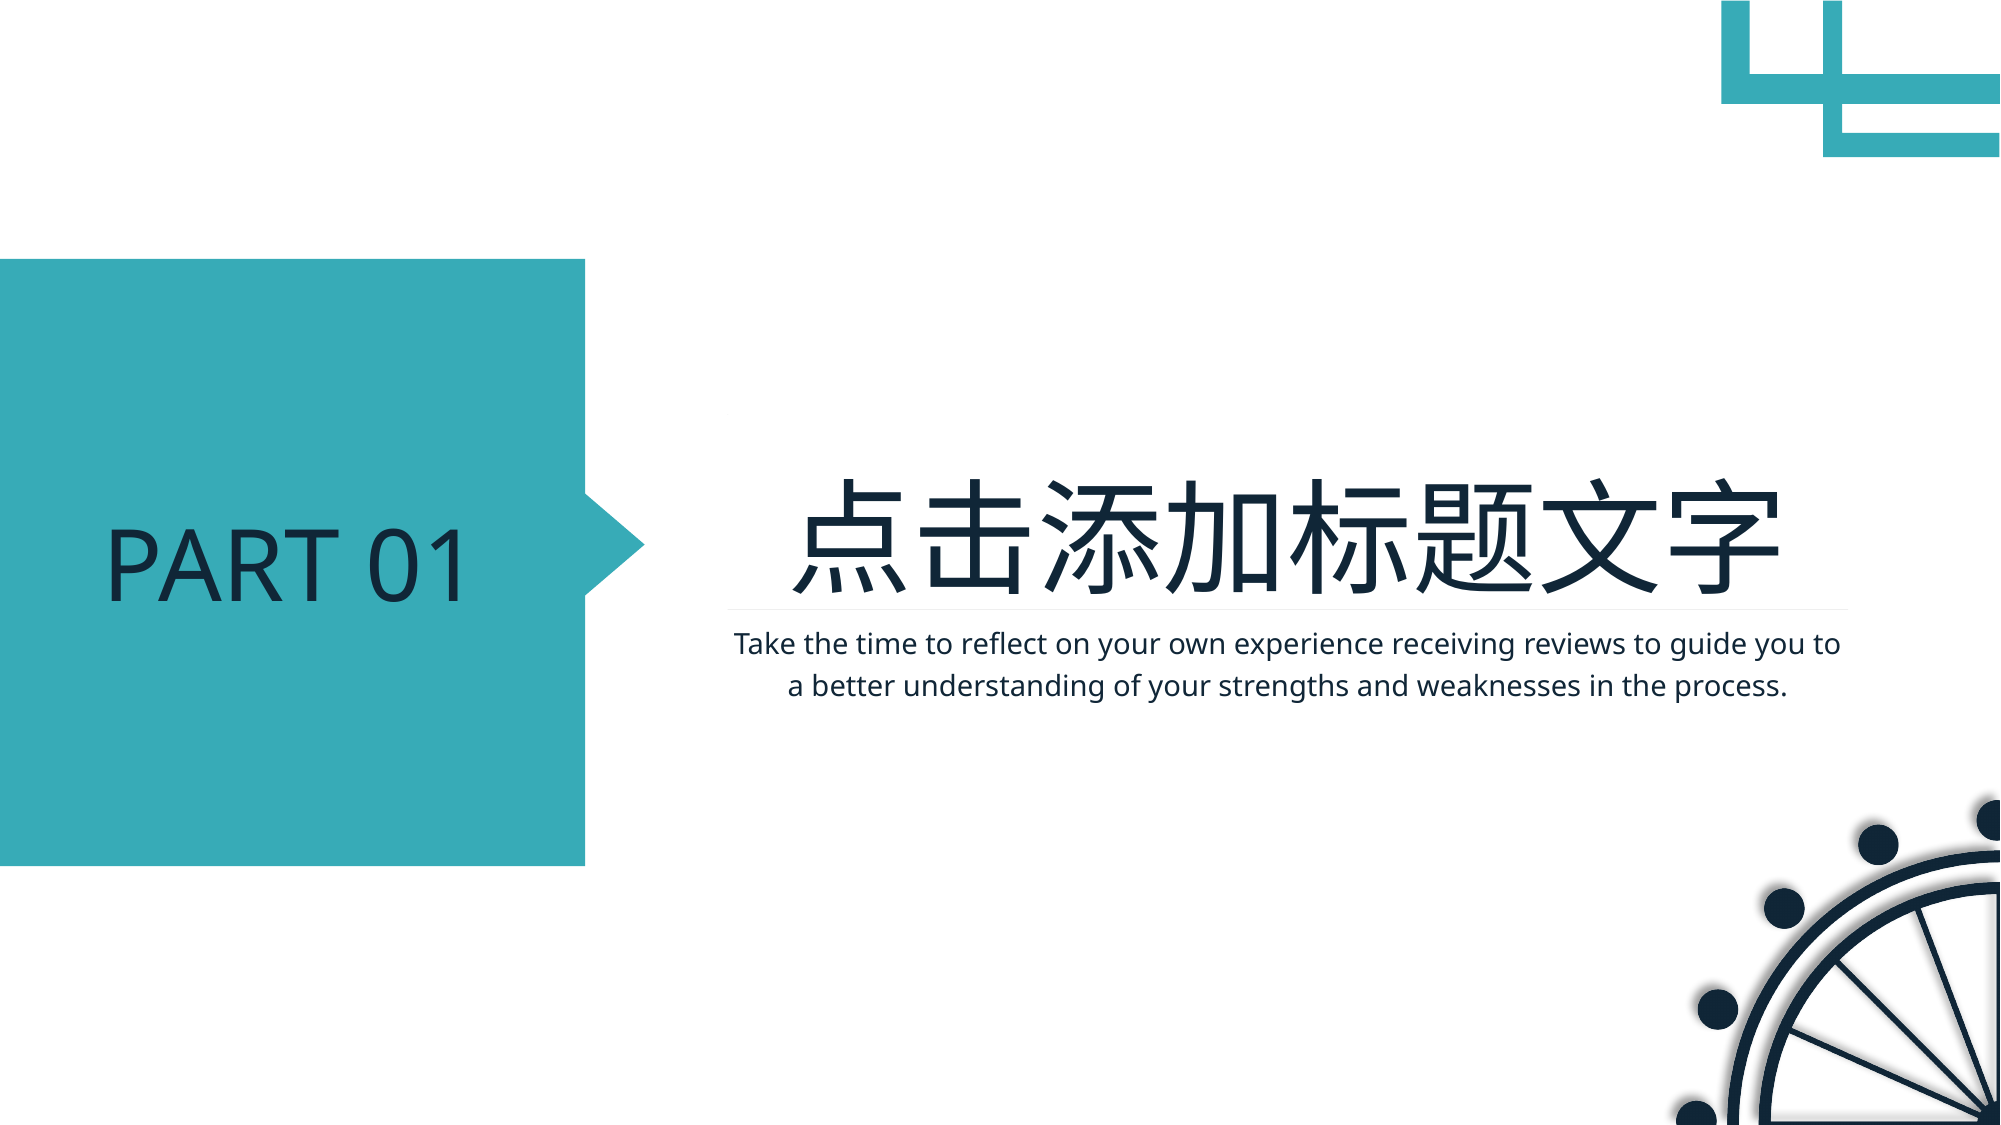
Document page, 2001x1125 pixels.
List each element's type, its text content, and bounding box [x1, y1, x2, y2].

text_box [0, 258, 586, 867]
text_box [1843, 73, 2000, 105]
text_box [584, 491, 647, 598]
text_box [1720, 0, 1822, 105]
text_box [1822, 0, 2000, 158]
text_box PART 01 [56, 494, 527, 630]
picture [1676, 800, 2000, 1125]
text_box Take the time to reflect on your own experience receiving reviews to guide you to a better understanding of your strengths and weaknesses in the process. [709, 610, 1867, 710]
